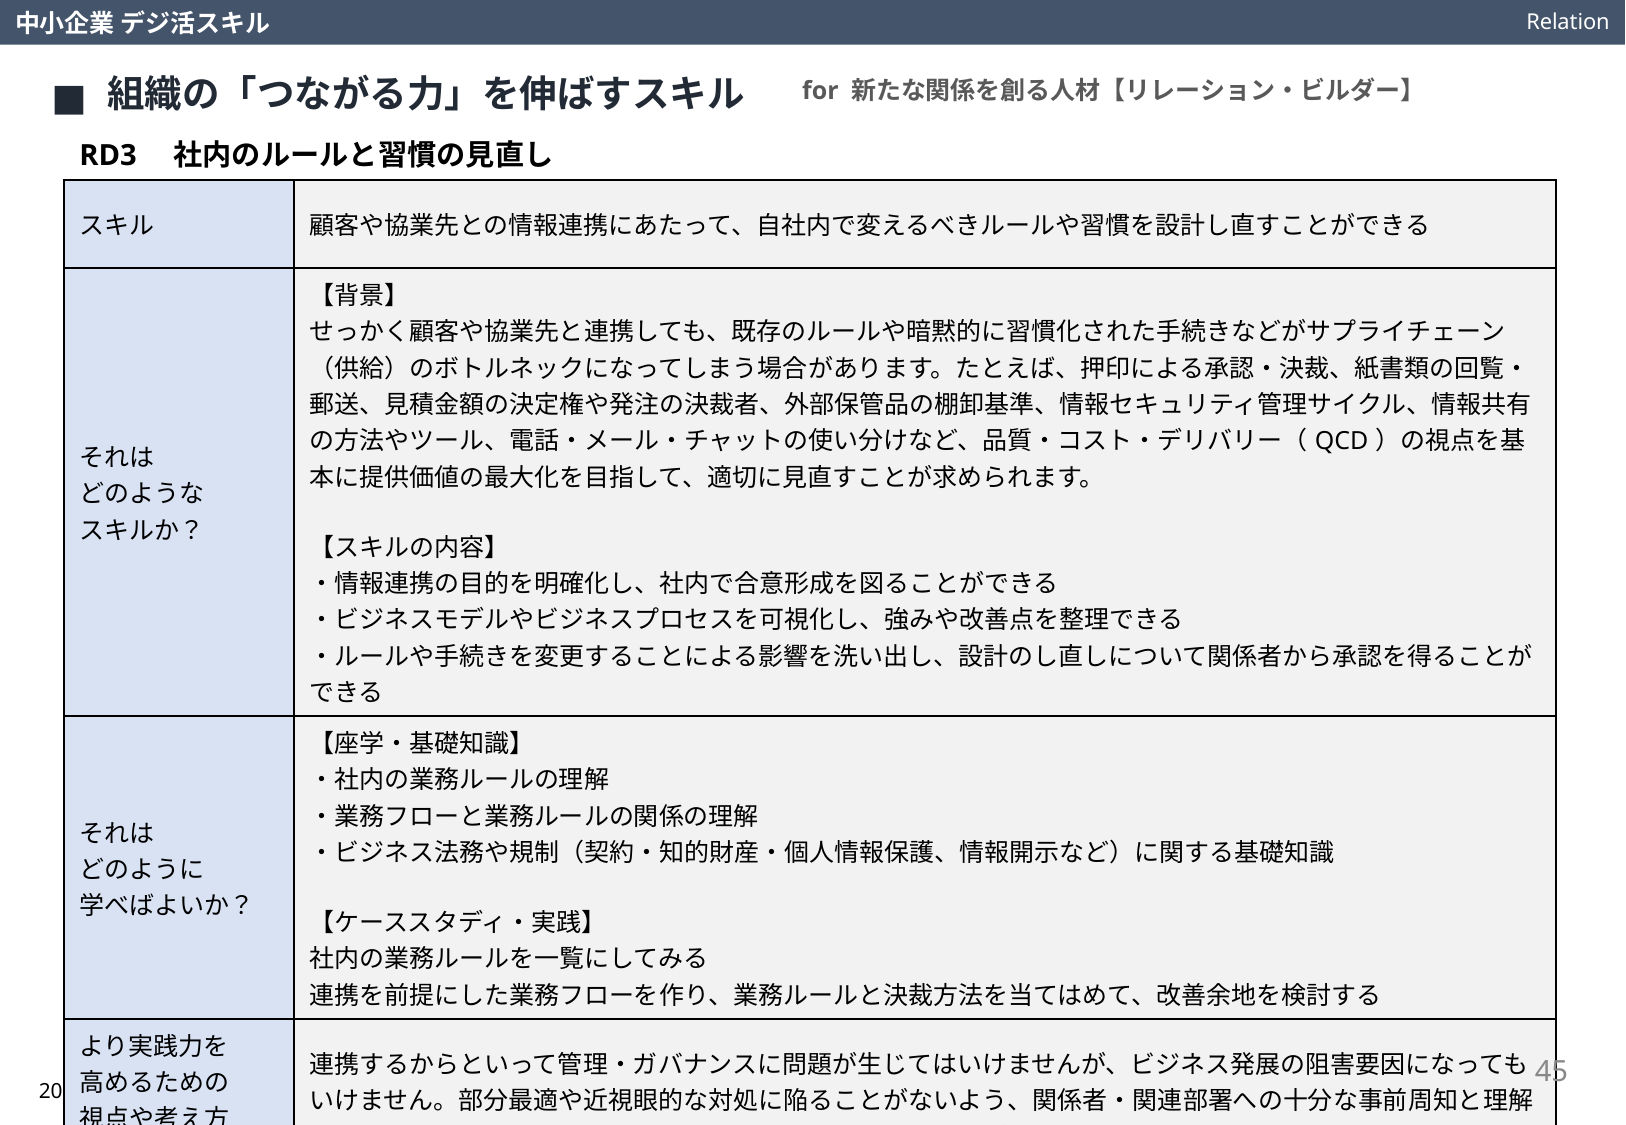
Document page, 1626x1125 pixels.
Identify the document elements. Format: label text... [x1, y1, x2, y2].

table_cell 【座学・基礎知識】 ・社内の業務ルールの理解 ・業務フローと業務ルールの関係の理解 ・ビジネス法務や規制（契約・知的財産・個人情報保護、情報開示など）に関する基礎知識 【ケーススタディ・実践】 社内の業務ルールを一覧にしてみる 連携を前提にした業務フローを作り、業務ルールと決裁方法を当てはめて、改善余地を検討する [295, 717, 1555, 1018]
text_box 中小企業 デジ活スキル [0, 0, 1625, 45]
table_cell 連携するからといって管理・ガバナンスに問題が生じてはいけませんが、ビジネス発展の阻害要因になってもいけません。部分最適や近視眼的な対処に陥ることがないよう、関係者・関連部署への十分な事前周知と理解促進に取り組みましょう。変更点や追加点による不備・不足がないか定期的に点検することも大切です。 [295, 1020, 1555, 1125]
text_box RD3 社内のルールと習慣の見直し [64, 128, 1561, 179]
slide_number 45 [1217, 1042, 1584, 1103]
text_box Relation [1438, 0, 1625, 42]
table_header 顧客や協業先との情報連携にあたって、自社内で変えるべきルールや習慣を設計し直すことができる [295, 181, 1555, 267]
table_cell 【背景】 せっかく顧客や協業先と連携しても、既存のルールや暗黙的に習慣化された手続きなどがサプライチェーン（供給）のボトルネックになってしまう場合があります。たとえば、押印による承認・決裁、紙書類の回覧・郵送、見積金額の決定権や発注の決裁者、外部保管品の棚卸基準、情報セキュリティ管理サイクル、情報共有の方法やツール、電話・メール・チャットの使い分けなど、品質・コスト・デリバリー（QCD）の視点を基本に提供価値の最大化を目指して、適切に見直すことが求められます。 【スキルの内容】 ・情報連携の目的を明確化し、社内で合意形成を図ることができる ・ビジネスモデルやビジネスプロセスを可視化し、強みや改善点を整理できる ・ルールや手続きを変更することによる影響を洗い出し、設計のし直しについて関係者から承認を得ることができる [295, 269, 1555, 715]
table_header スキル [65, 181, 293, 267]
table_cell それは どのように 学べばよいか？ [65, 717, 293, 1018]
table_cell より実践力を 高めるための 視点や考え方は？ [65, 1020, 293, 1125]
table_cell それは どのような スキルか？ [65, 269, 293, 715]
text_box 組織の「つながる力」を伸ばすスキル [36, 62, 1185, 123]
text_box for 新たな関係を創る人材【リレーション・ビルダー】 [787, 67, 1461, 113]
